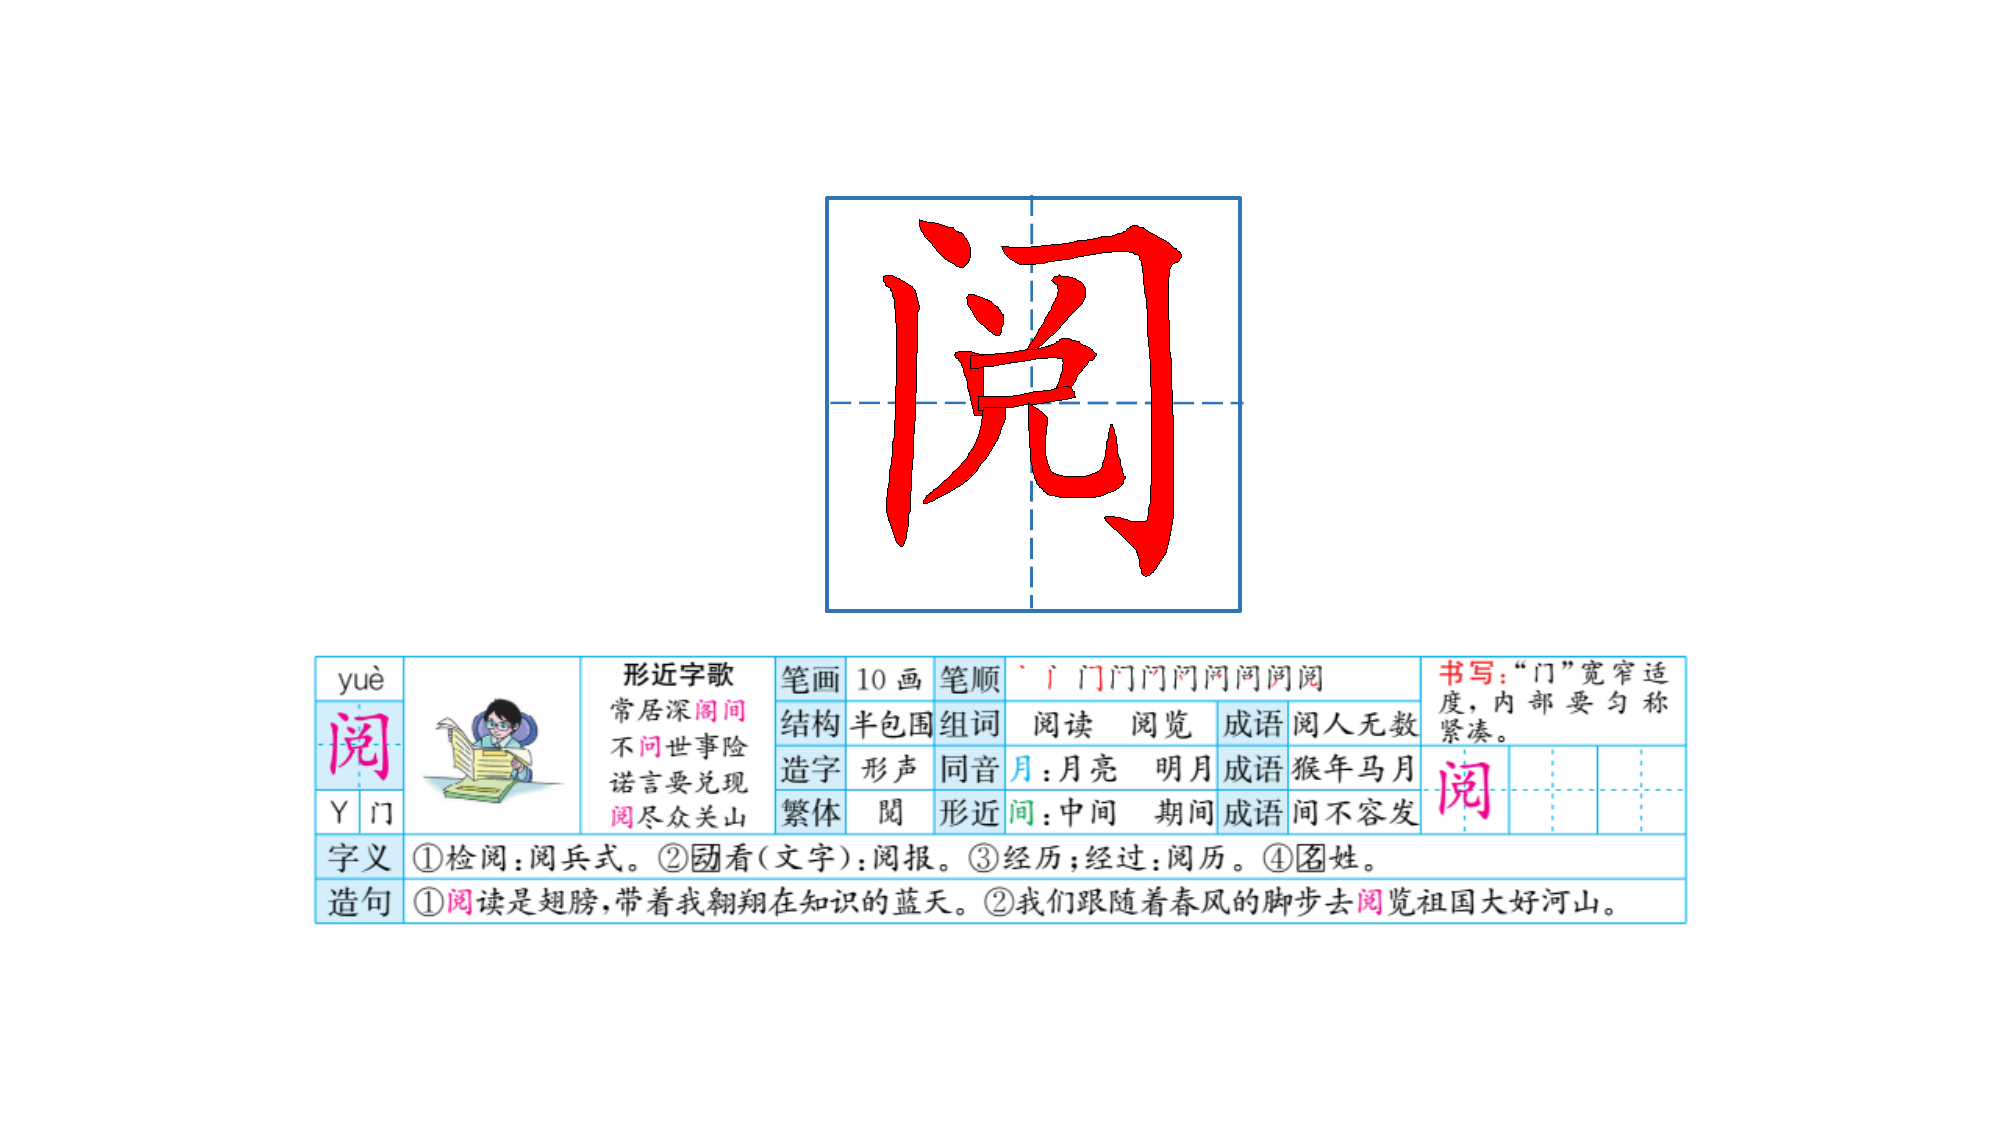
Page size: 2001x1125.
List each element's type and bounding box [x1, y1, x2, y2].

picture [303, 653, 1697, 929]
text_box [826, 195, 1244, 612]
